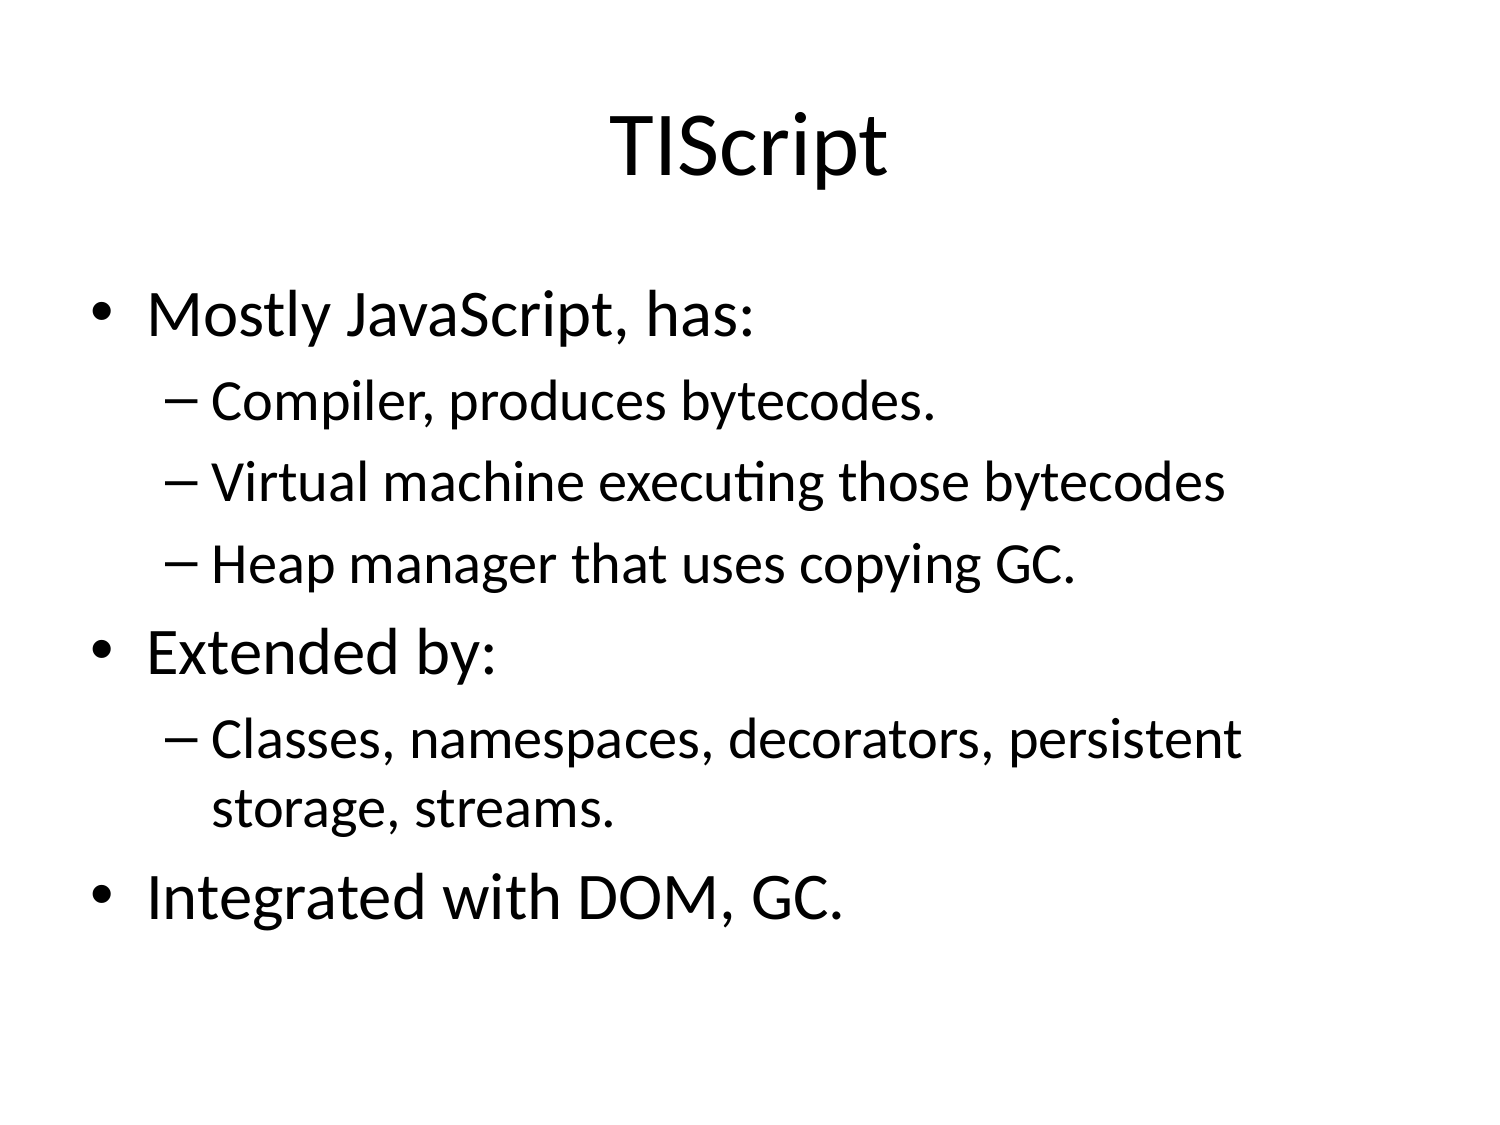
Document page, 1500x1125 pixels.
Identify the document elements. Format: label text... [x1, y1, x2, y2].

list Mostly JavaScript, has: Compiler, produces bytecodes. Virtual machine executing those bytecodes Heap manager that uses copying GC. Extended by: Classes, namespaces, decorators, persistent storage, streams. Integrated with DOM, GC. [75, 262, 1425, 1005]
title TIScript [75, 45, 1425, 233]
